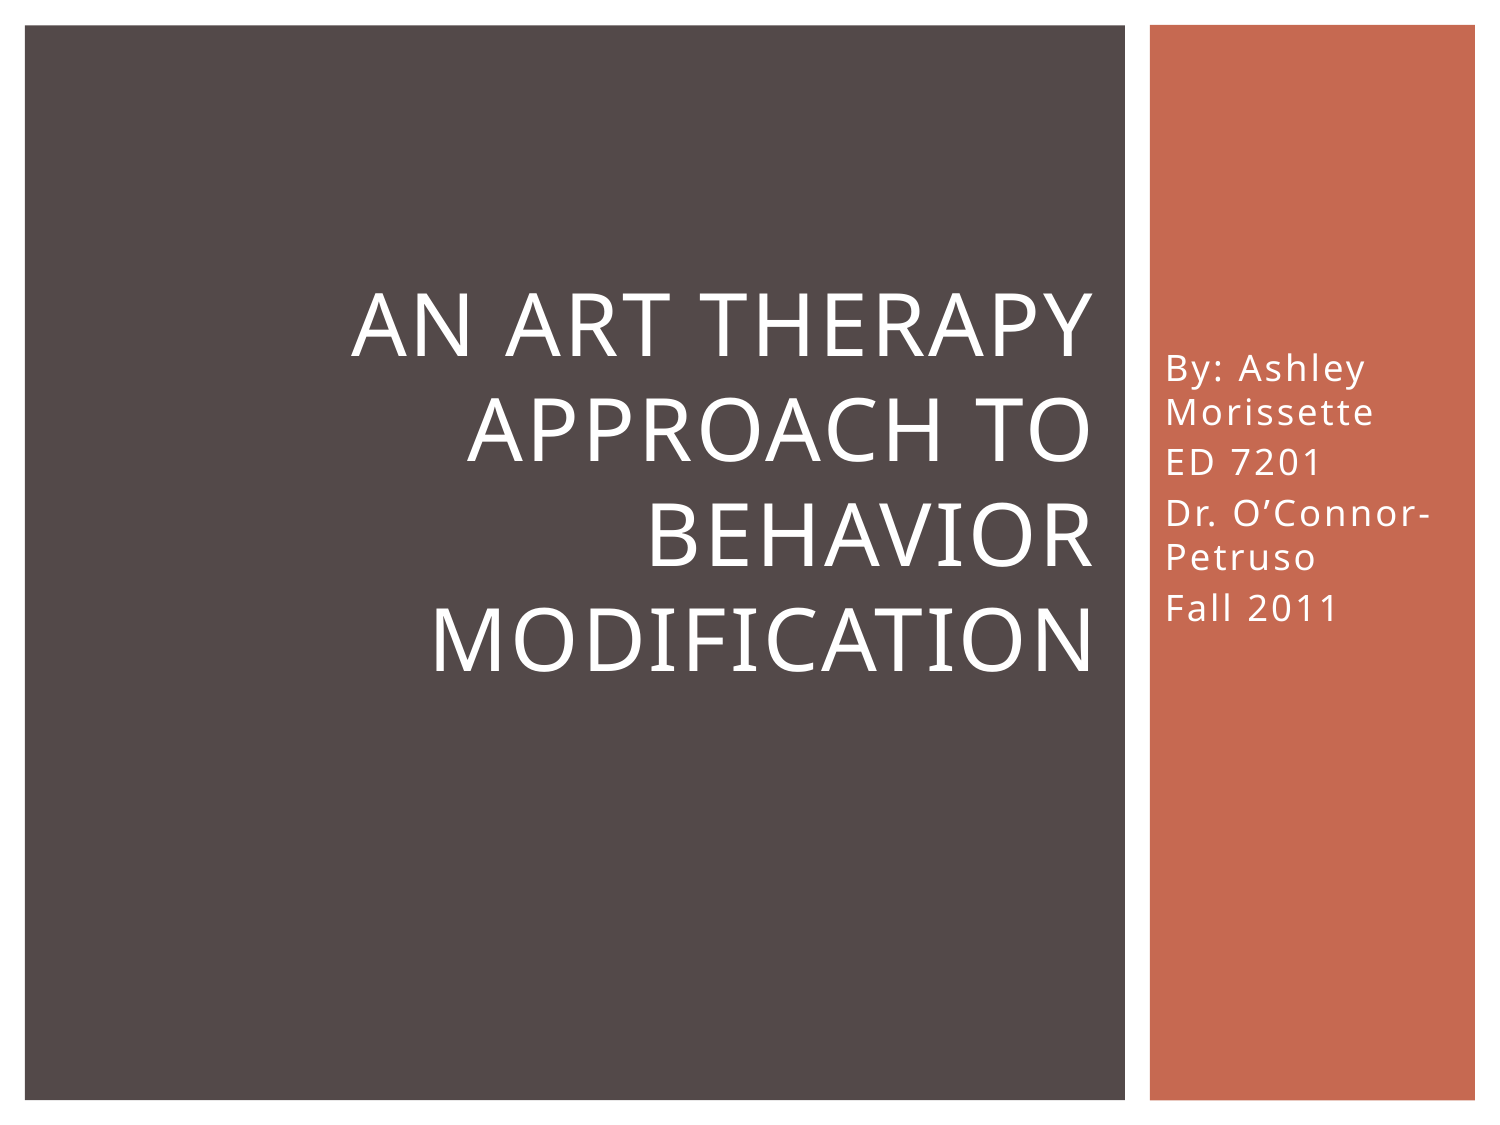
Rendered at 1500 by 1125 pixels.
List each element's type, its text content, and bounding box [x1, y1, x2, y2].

subtitle By: Ashley Morissette ED 7201 Dr. O’Connor-Petruso Fall 2011 [1149, 336, 1475, 637]
title An art therapy approach to behavior modification [75, 270, 1113, 688]
